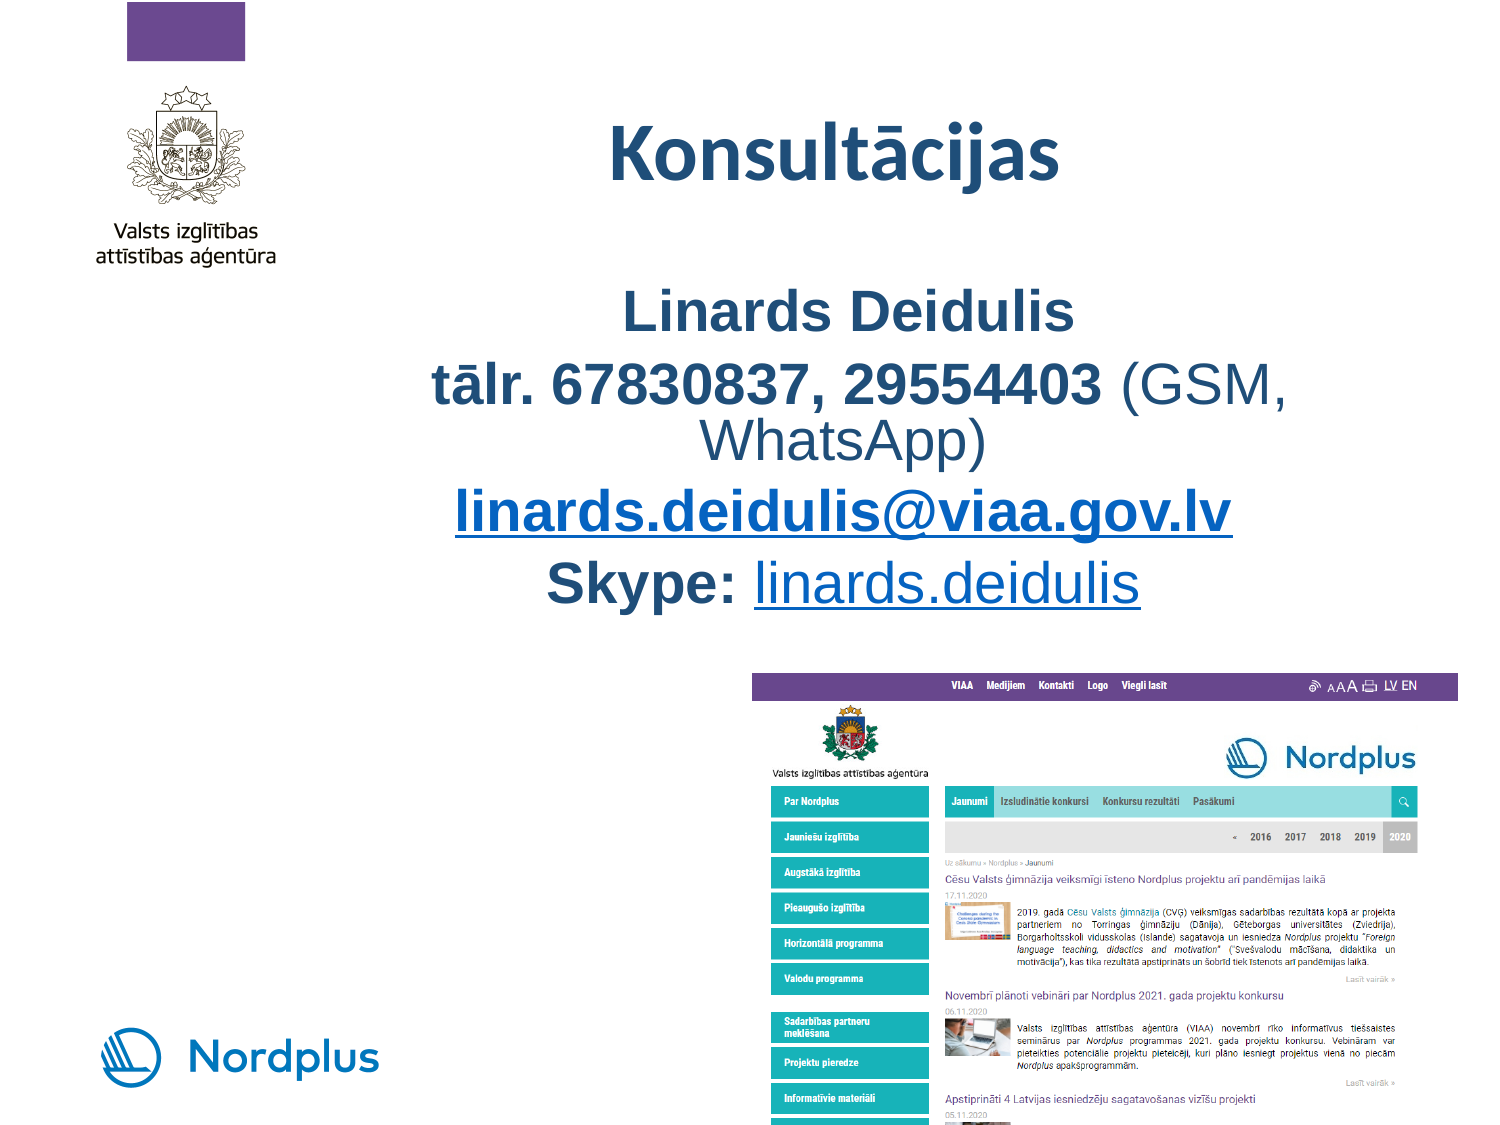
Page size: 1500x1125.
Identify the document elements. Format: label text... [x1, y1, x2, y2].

picture [0, 0, 1500, 1125]
list Linards Deidulis tālr. 67830837, 29554403 (GSM, WhatsApp) linards.deidulis@viaa.gov.lv Skype: linards.deidulis [282, 273, 1406, 648]
title Konsultācijas [325, 54, 1346, 253]
